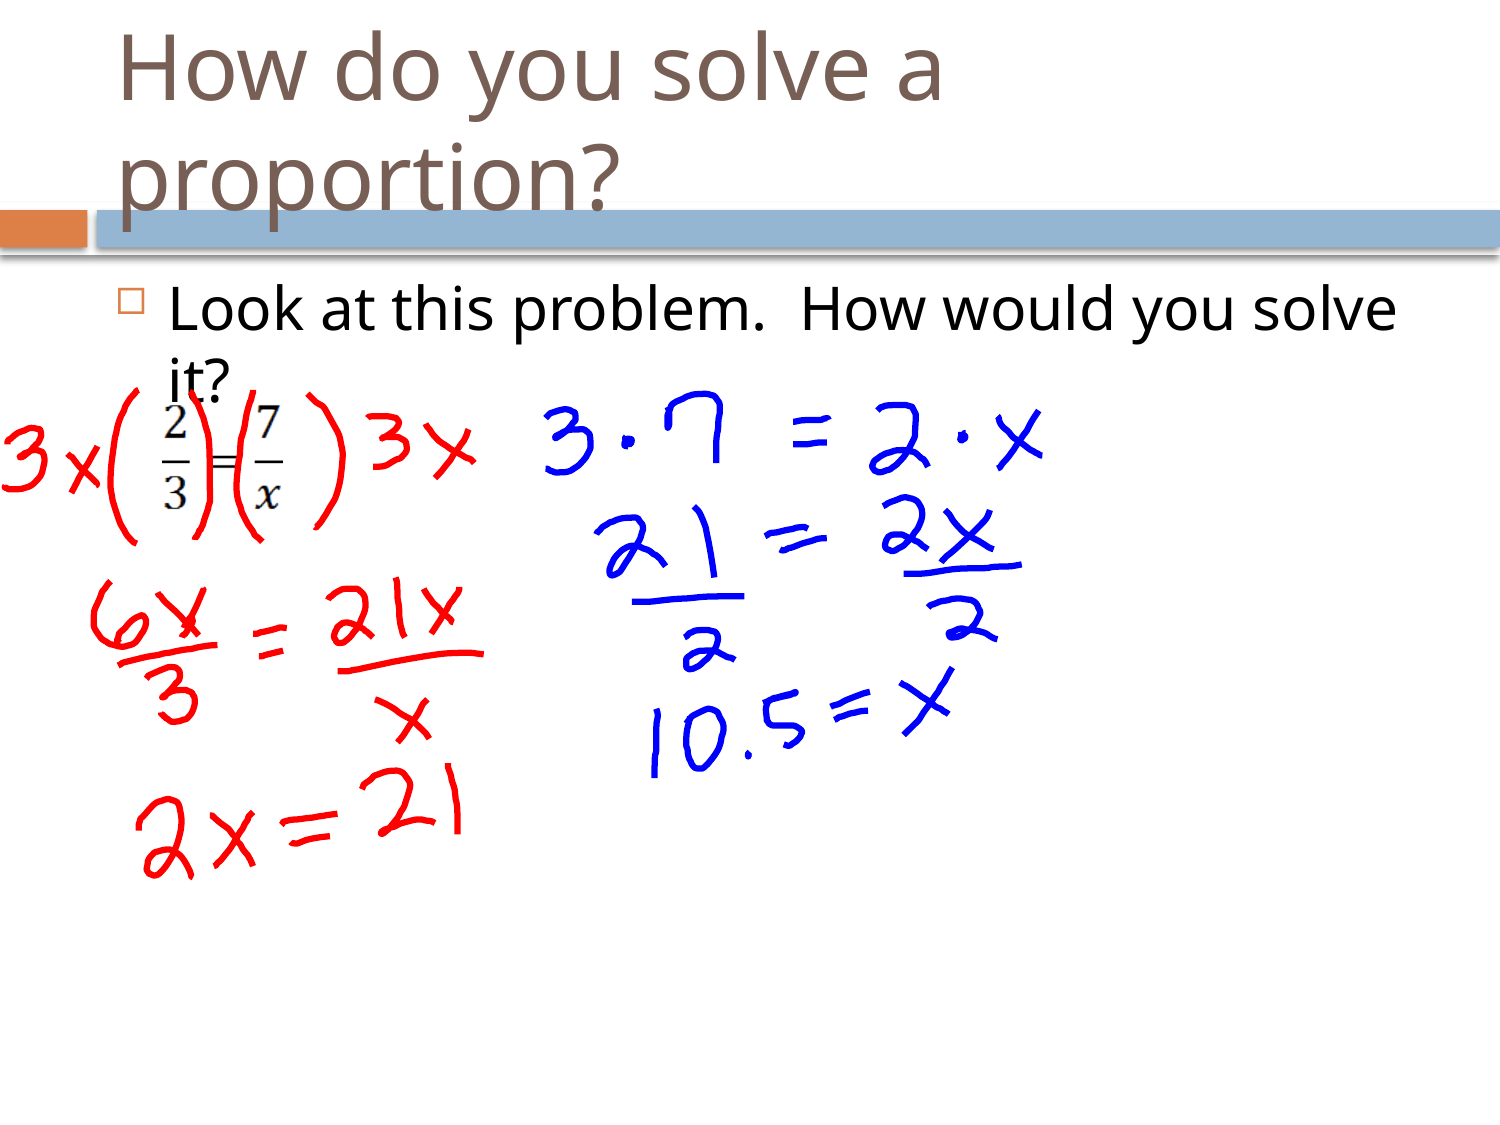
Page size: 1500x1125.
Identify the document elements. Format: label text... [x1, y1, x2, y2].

text_box [631, 595, 745, 603]
text_box [693, 505, 716, 578]
text_box [189, 391, 195, 398]
text_box [280, 812, 338, 826]
text_box [927, 597, 998, 641]
text_box [181, 616, 194, 638]
text_box [903, 563, 1022, 575]
text_box [899, 681, 928, 701]
text_box [623, 436, 633, 448]
text_box [833, 709, 869, 721]
picture [162, 399, 284, 523]
text_box [411, 721, 431, 740]
text_box [944, 509, 970, 535]
text_box [903, 667, 954, 736]
text_box [213, 811, 254, 867]
text_box [337, 651, 484, 673]
text_box [970, 533, 994, 551]
text_box [1019, 438, 1043, 457]
text_box [374, 698, 412, 724]
text_box [92, 580, 147, 648]
text_box [252, 532, 263, 543]
text_box [882, 496, 929, 552]
text_box [666, 393, 721, 464]
text_box [306, 393, 344, 529]
text_box [145, 666, 196, 723]
text_box [258, 649, 284, 657]
text_box [430, 586, 461, 635]
text_box [940, 509, 991, 563]
text_box [137, 798, 194, 879]
text_box [396, 698, 428, 743]
title How do you solve a proportion? [100, 37, 1438, 200]
text_box [762, 691, 803, 747]
text_box [444, 613, 454, 624]
text_box [209, 814, 235, 841]
text_box [685, 707, 725, 770]
text_box [253, 626, 287, 635]
text_box [394, 577, 406, 638]
list Look at this problem. How would you solve it? [100, 262, 1438, 1000]
text_box [595, 516, 667, 577]
text_box [958, 432, 967, 442]
text_box [422, 588, 444, 614]
text_box [234, 839, 254, 867]
text_box [366, 415, 408, 468]
text_box [109, 389, 139, 545]
text_box [117, 644, 218, 667]
text_box [544, 408, 592, 474]
text_box [424, 423, 455, 451]
text_box [290, 835, 331, 845]
text_box [830, 691, 871, 708]
text_box [70, 445, 99, 494]
text_box [156, 592, 186, 623]
text_box [447, 763, 459, 835]
text_box [194, 532, 200, 540]
text_box [764, 526, 809, 537]
text_box [84, 470, 98, 487]
text_box [327, 587, 374, 644]
text_box [361, 769, 436, 835]
text_box [653, 708, 659, 779]
text_box [434, 428, 470, 479]
text_box [456, 450, 475, 464]
text_box [793, 417, 830, 423]
text_box [182, 588, 205, 629]
text_box [66, 453, 83, 471]
text_box [779, 537, 827, 552]
text_box [191, 626, 200, 637]
text_box [684, 629, 736, 671]
text_box [3, 427, 46, 491]
text_box [996, 415, 1020, 441]
text_box [997, 410, 1040, 470]
text_box [871, 404, 929, 474]
text_box [931, 703, 950, 715]
text_box [793, 441, 827, 446]
